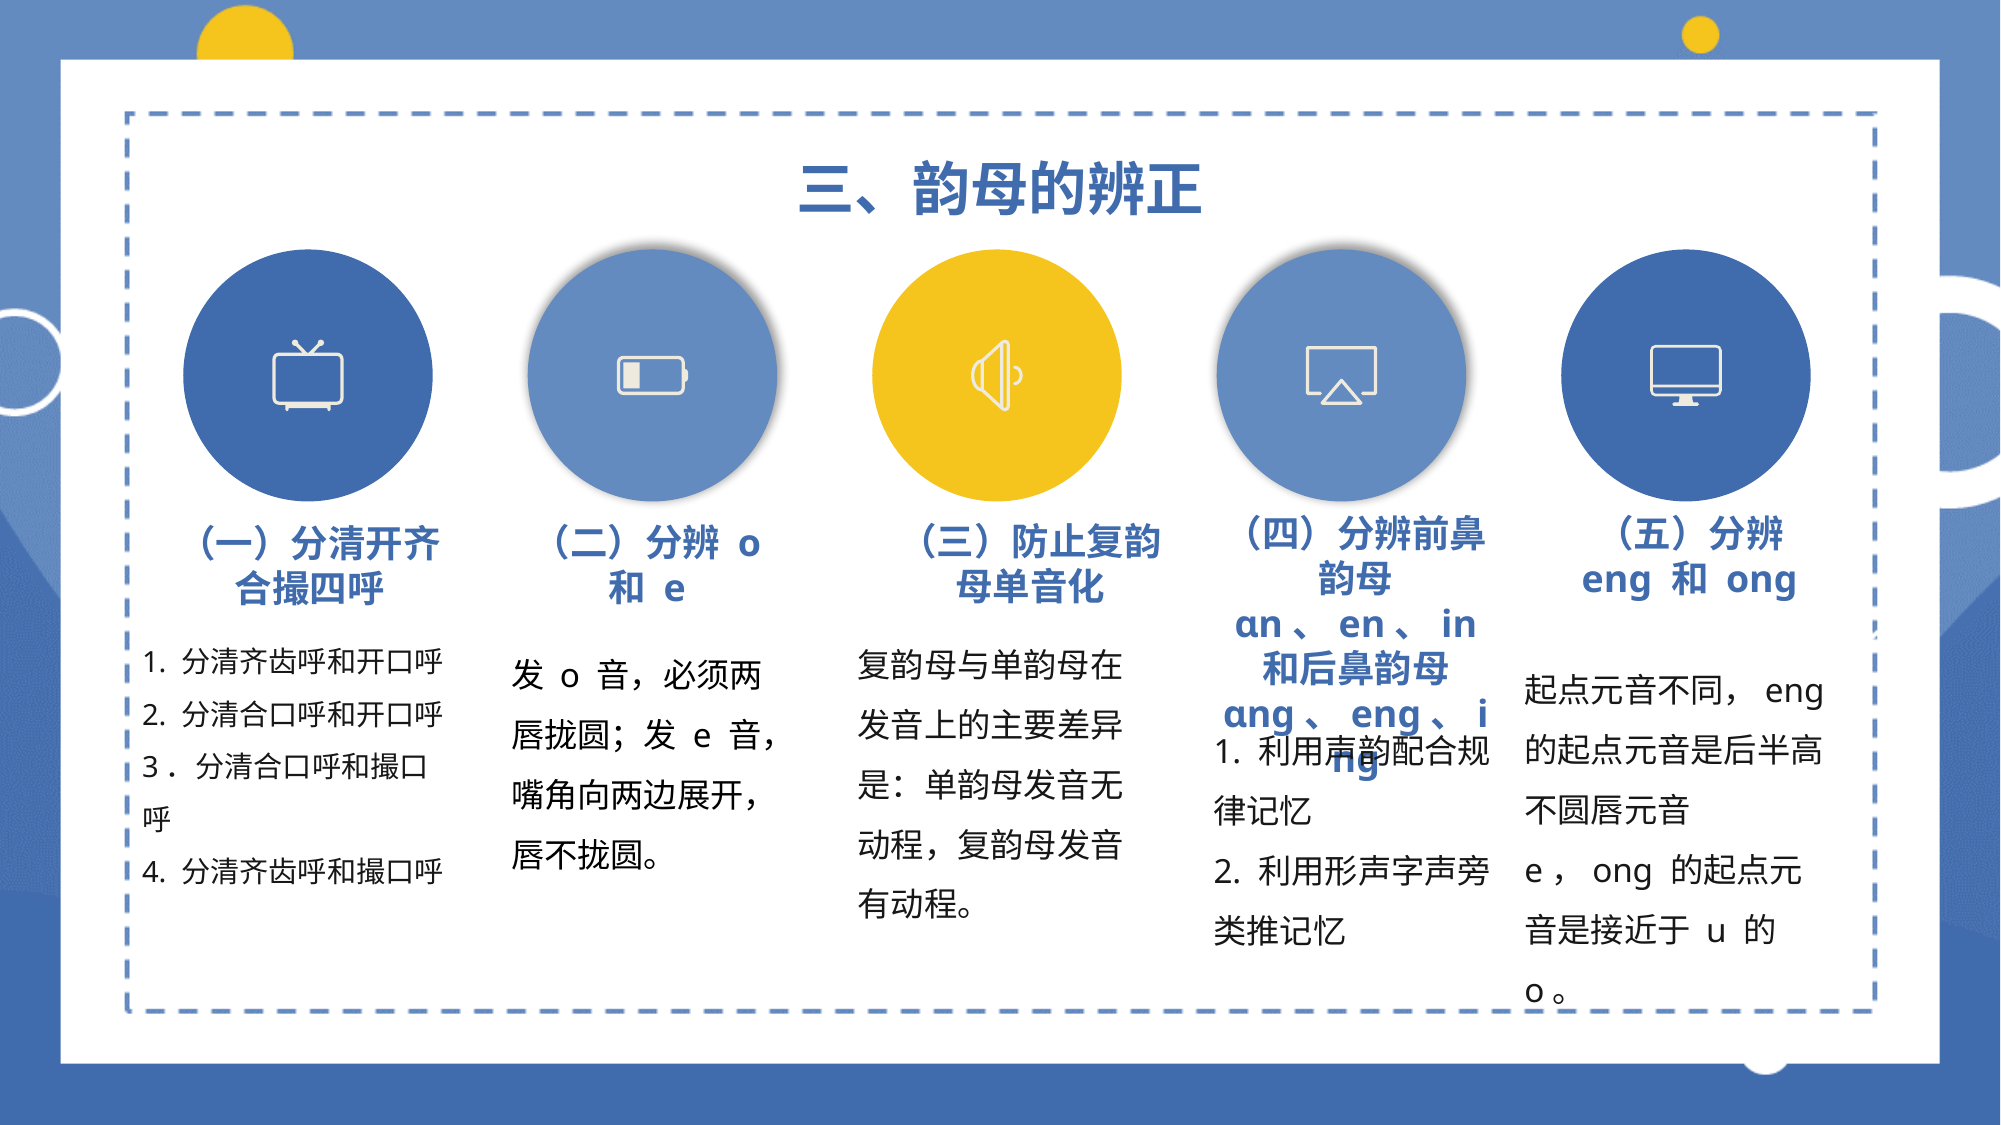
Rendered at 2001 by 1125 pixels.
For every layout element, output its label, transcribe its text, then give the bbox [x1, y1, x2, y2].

text_box （二）分辨 o 和 e [496, 511, 798, 617]
text_box [272, 339, 344, 412]
text_box [616, 355, 689, 396]
text_box [971, 339, 1010, 412]
text_box 三、韵母的辨正 [781, 144, 1219, 230]
picture [0, 0, 2001, 1125]
text_box 起点元音不同，eng 的起点元音是后半高不圆唇元音 e，ong 的起点元音是接近于 u 的 o。 [1509, 642, 1846, 1017]
text_box [1305, 346, 1378, 396]
text_box 复韵母与单韵母在发音上的主要差异是：单韵母发音无动程，复韵母发音有动程。 [843, 616, 1154, 931]
text_box [527, 249, 778, 502]
text_box [1561, 249, 1811, 502]
text_box [1320, 378, 1363, 405]
text_box [1013, 365, 1023, 386]
text_box [1216, 249, 1467, 502]
text_box 1. 分清齐齿呼和开口呼 2. 分清合口呼和开口呼 3．分清合口呼和撮口呼 4. 分清齐齿呼和撮口呼 [127, 618, 466, 853]
text_box [183, 249, 433, 502]
text_box 发 o 音，必须两唇拢圆；发 e 音，嘴角向两边展开，唇不拢圆。 [496, 627, 807, 882]
text_box [1650, 344, 1722, 406]
text_box （三）防止复韵母单音化 [871, 511, 1190, 616]
text_box （五）分辨 eng 和 ong [1561, 503, 1819, 608]
text_box （一）分清开齐合撮四呼 [153, 512, 466, 618]
text_box [872, 249, 1122, 502]
text_box 1. 利用声韵配合规律记忆 2. 利用形声字声旁类推记忆 [1198, 702, 1509, 958]
text_box （四）分辨前鼻韵母 ɑn、en、in 和后鼻韵母 ɑng、eng、ing [1197, 502, 1514, 788]
